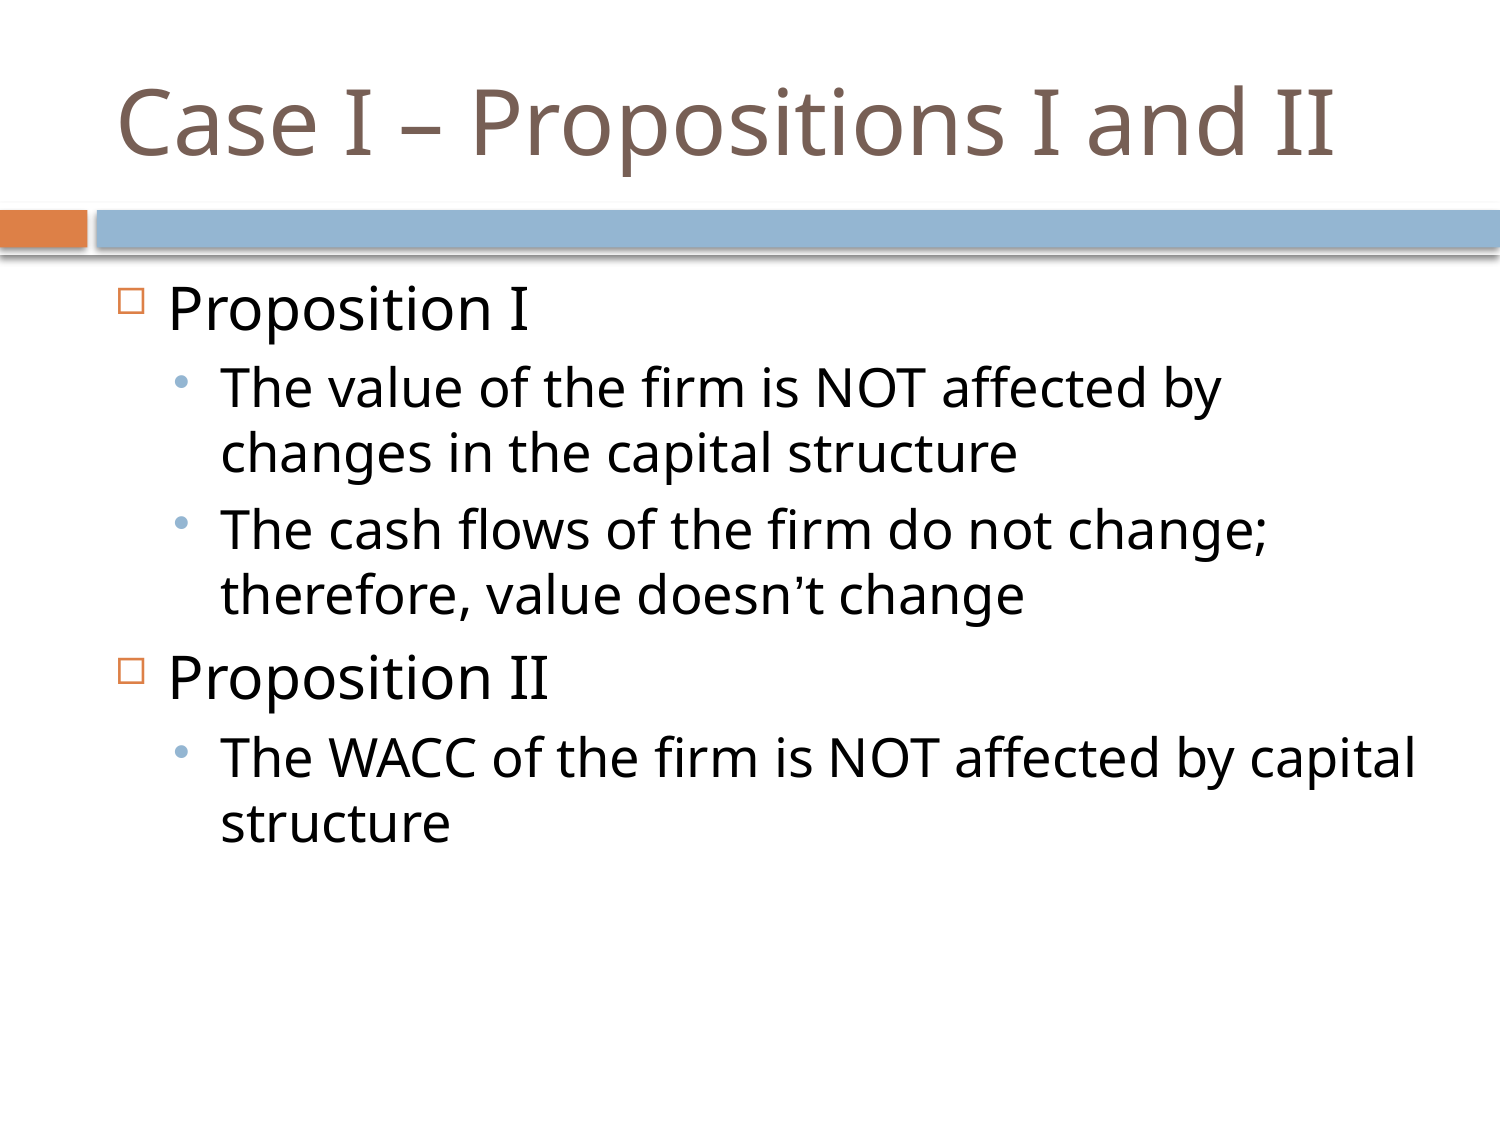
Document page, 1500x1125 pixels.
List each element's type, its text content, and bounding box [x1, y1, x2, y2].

title Case I – Propositions I and II [100, 37, 1438, 200]
list Proposition I The value of the firm is NOT affected by changes in the capital structure The cash flows of the firm do not change; therefore, value doesn’t change Proposition II The WACC of the firm is NOT affected by capital structure [100, 262, 1438, 1000]
